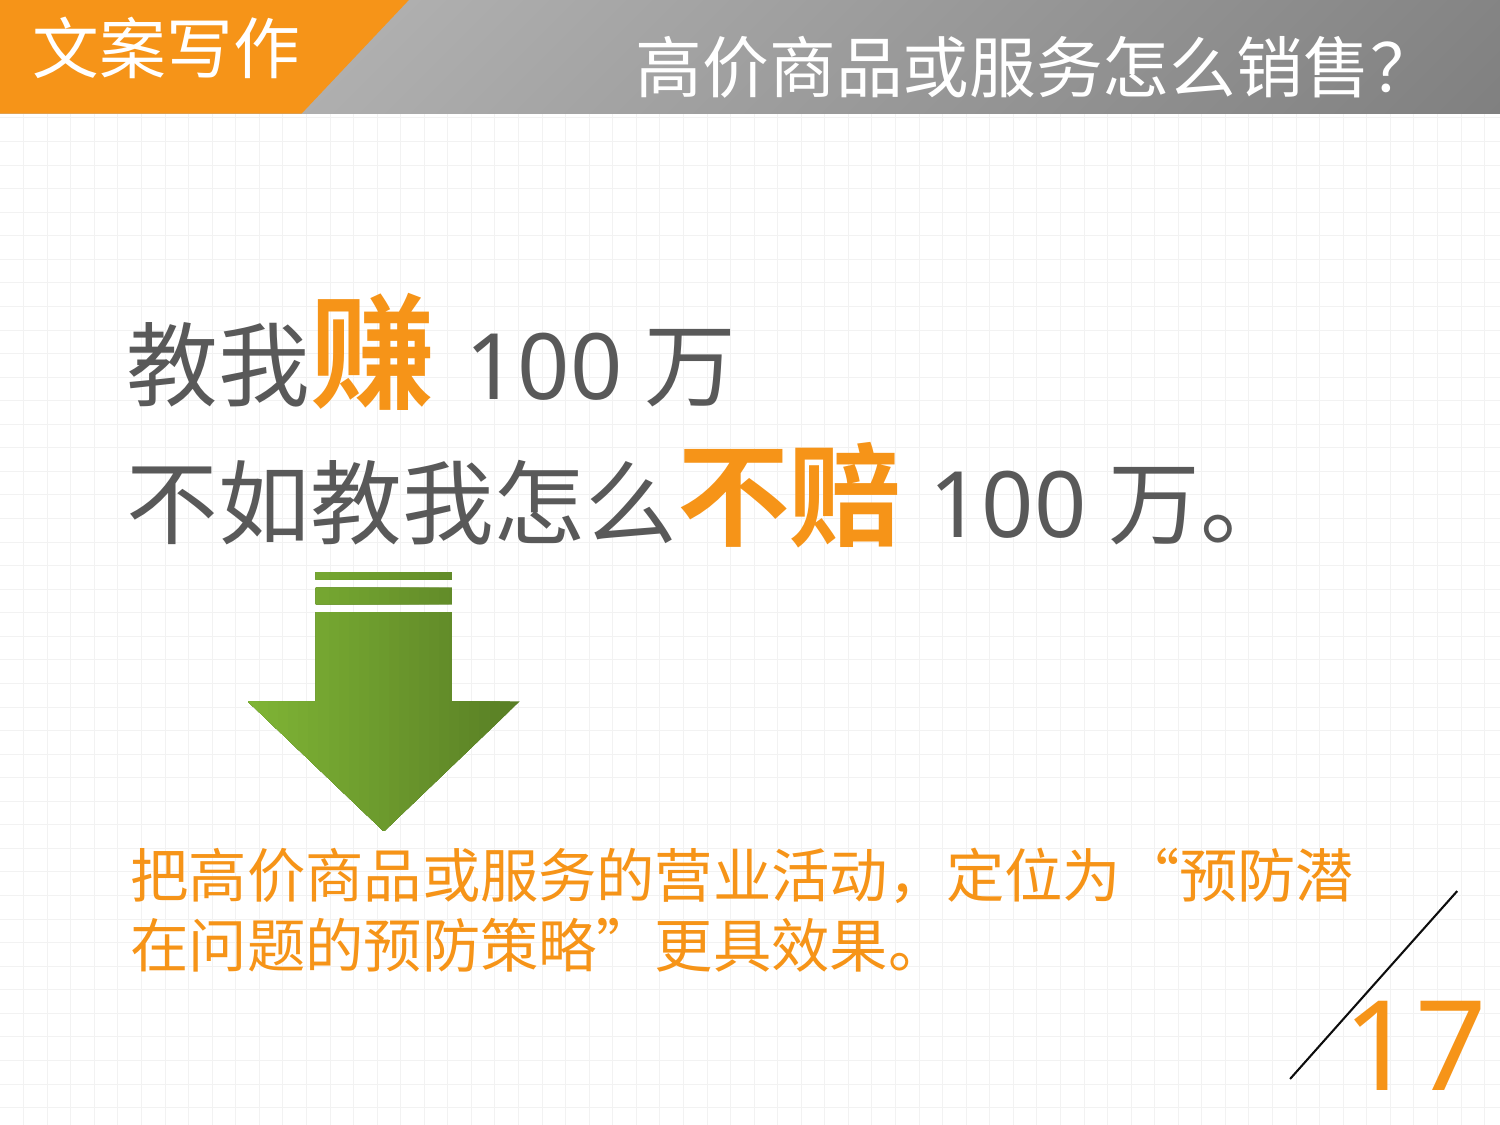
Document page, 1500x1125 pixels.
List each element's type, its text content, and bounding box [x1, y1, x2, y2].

text_box 把高价商品或服务的营业活动，定位为“预防潜在问题的预防策略”更具效果。 [116, 831, 1416, 987]
text_box 教我赚100万 不如教我怎么不赔100万。 [112, 267, 1353, 567]
text_box [314, 569, 454, 582]
text_box [246, 610, 522, 834]
title 高价商品或服务怎么销售？ [572, 0, 1500, 160]
text_box 文案写作 [18, 0, 384, 95]
text_box 17 [1328, 958, 1500, 1124]
text_box [314, 586, 454, 606]
